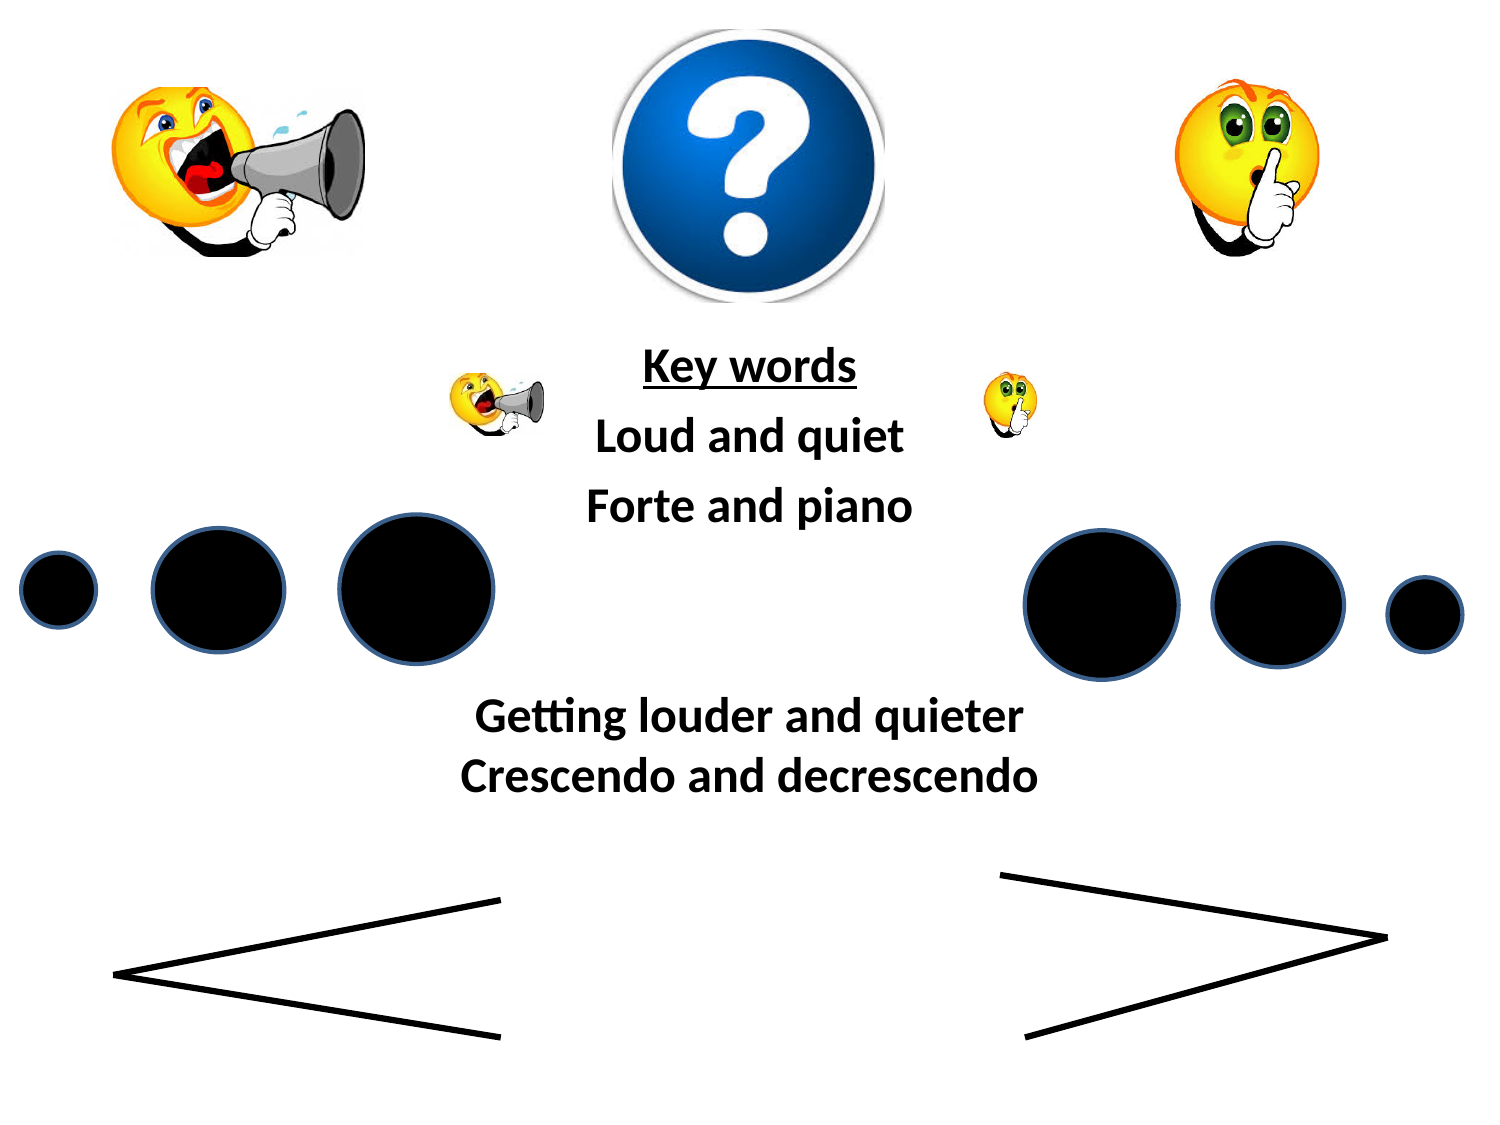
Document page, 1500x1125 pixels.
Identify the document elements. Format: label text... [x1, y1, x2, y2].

picture [1174, 78, 1320, 257]
picture [612, 29, 885, 303]
text_box [1385, 575, 1465, 655]
list Key words Loud and quiet Forte and piano Getting louder and quieter Crescendo and decrescendo [75, 324, 1425, 1100]
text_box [113, 899, 501, 974]
text_box [337, 512, 496, 667]
picture [110, 87, 365, 257]
text_box [1210, 540, 1347, 670]
picture [449, 373, 544, 437]
text_box [1022, 528, 1181, 682]
text_box [18, 550, 99, 630]
picture [983, 371, 1037, 438]
text_box [150, 525, 287, 655]
title [889, 55, 1443, 243]
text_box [113, 974, 501, 1038]
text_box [999, 874, 1388, 938]
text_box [1024, 937, 1388, 1038]
title [93, 55, 607, 243]
